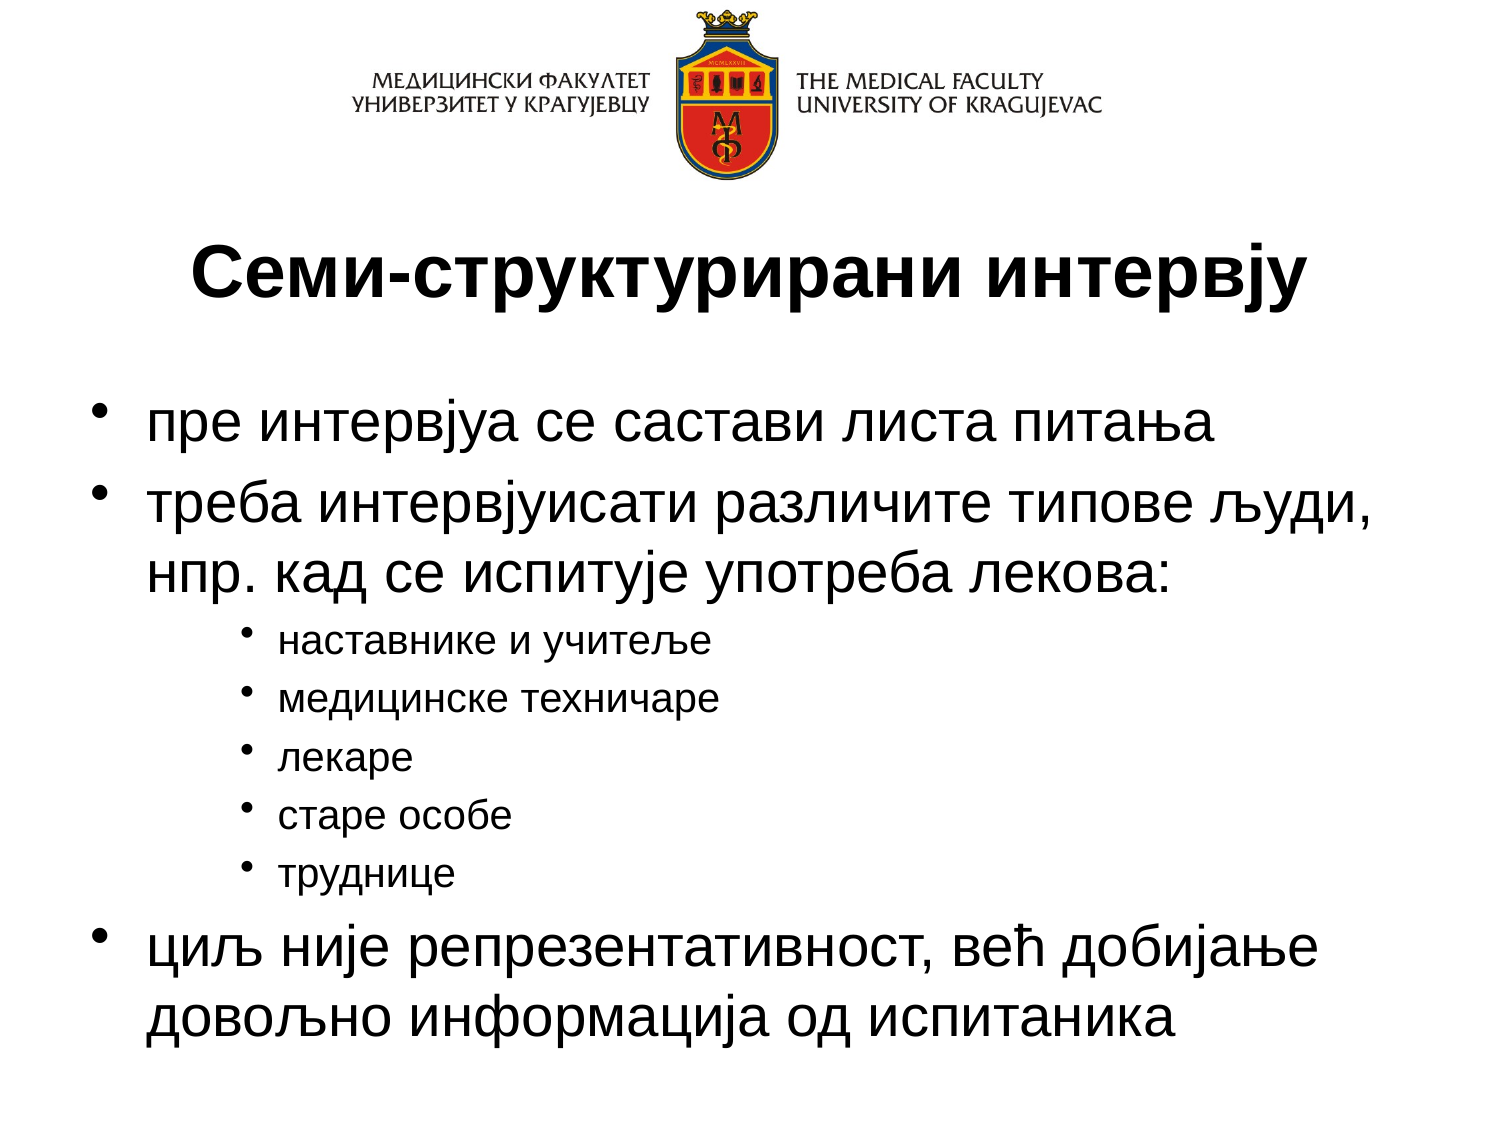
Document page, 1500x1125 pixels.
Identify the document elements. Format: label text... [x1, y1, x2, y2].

title Семи-структурирани интервју [74, 173, 1426, 362]
picture [328, 0, 1125, 173]
list пре интервјуа се састави листа питања треба интервјуисати различите типове људи, нпр. кад се испитује употреба лекова: наставнике и учитеље медицинске техничаре лекаре старе особе труднице циљ није репрезентативност, већ добијање довољно информација од испитаника [74, 374, 1426, 1118]
